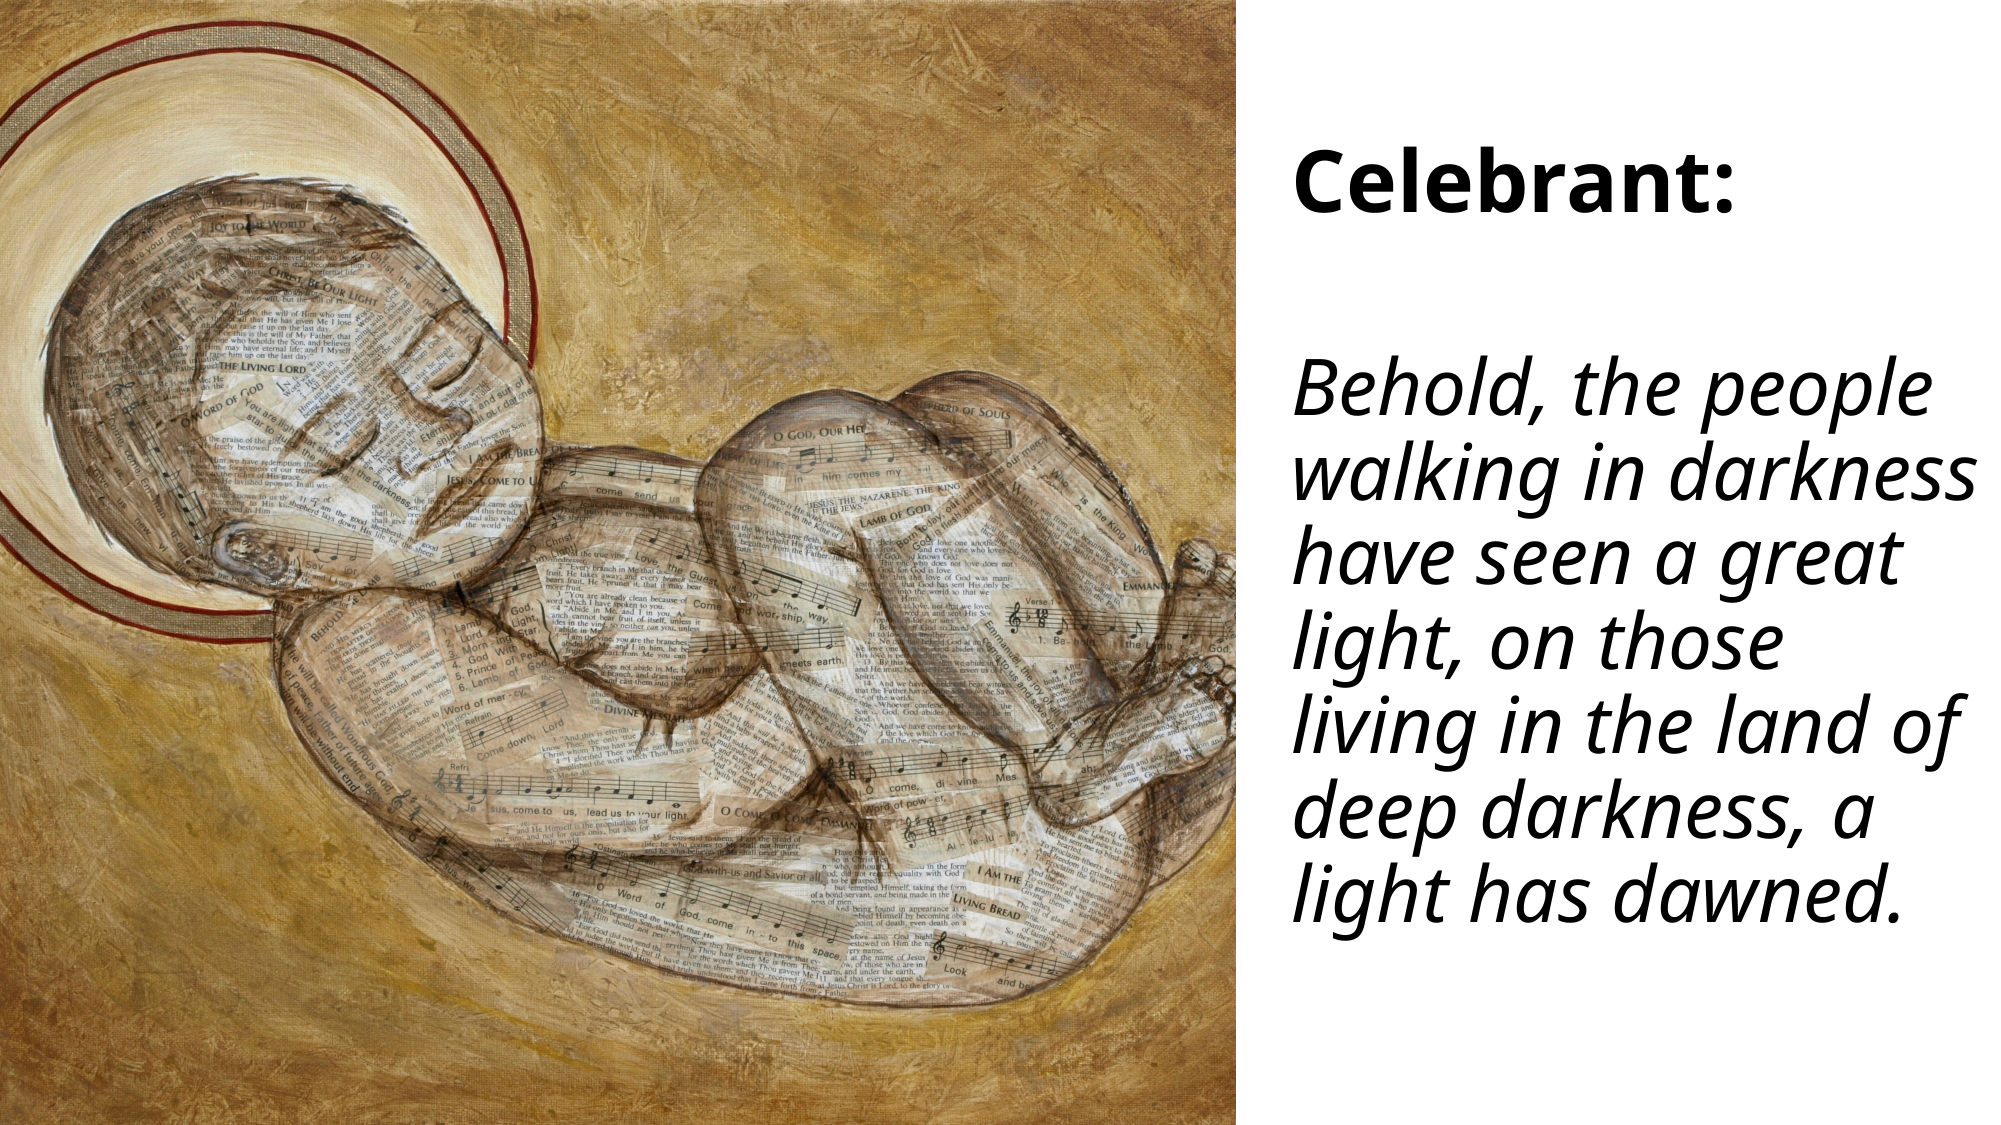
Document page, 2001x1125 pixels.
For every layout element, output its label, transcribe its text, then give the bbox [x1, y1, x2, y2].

picture [0, 0, 1236, 1125]
text_box Celebrant: Behold, the people walking in darkness have seen a great light, on those living in the land of deep darkness, a light has dawned. [1276, 131, 2000, 1039]
